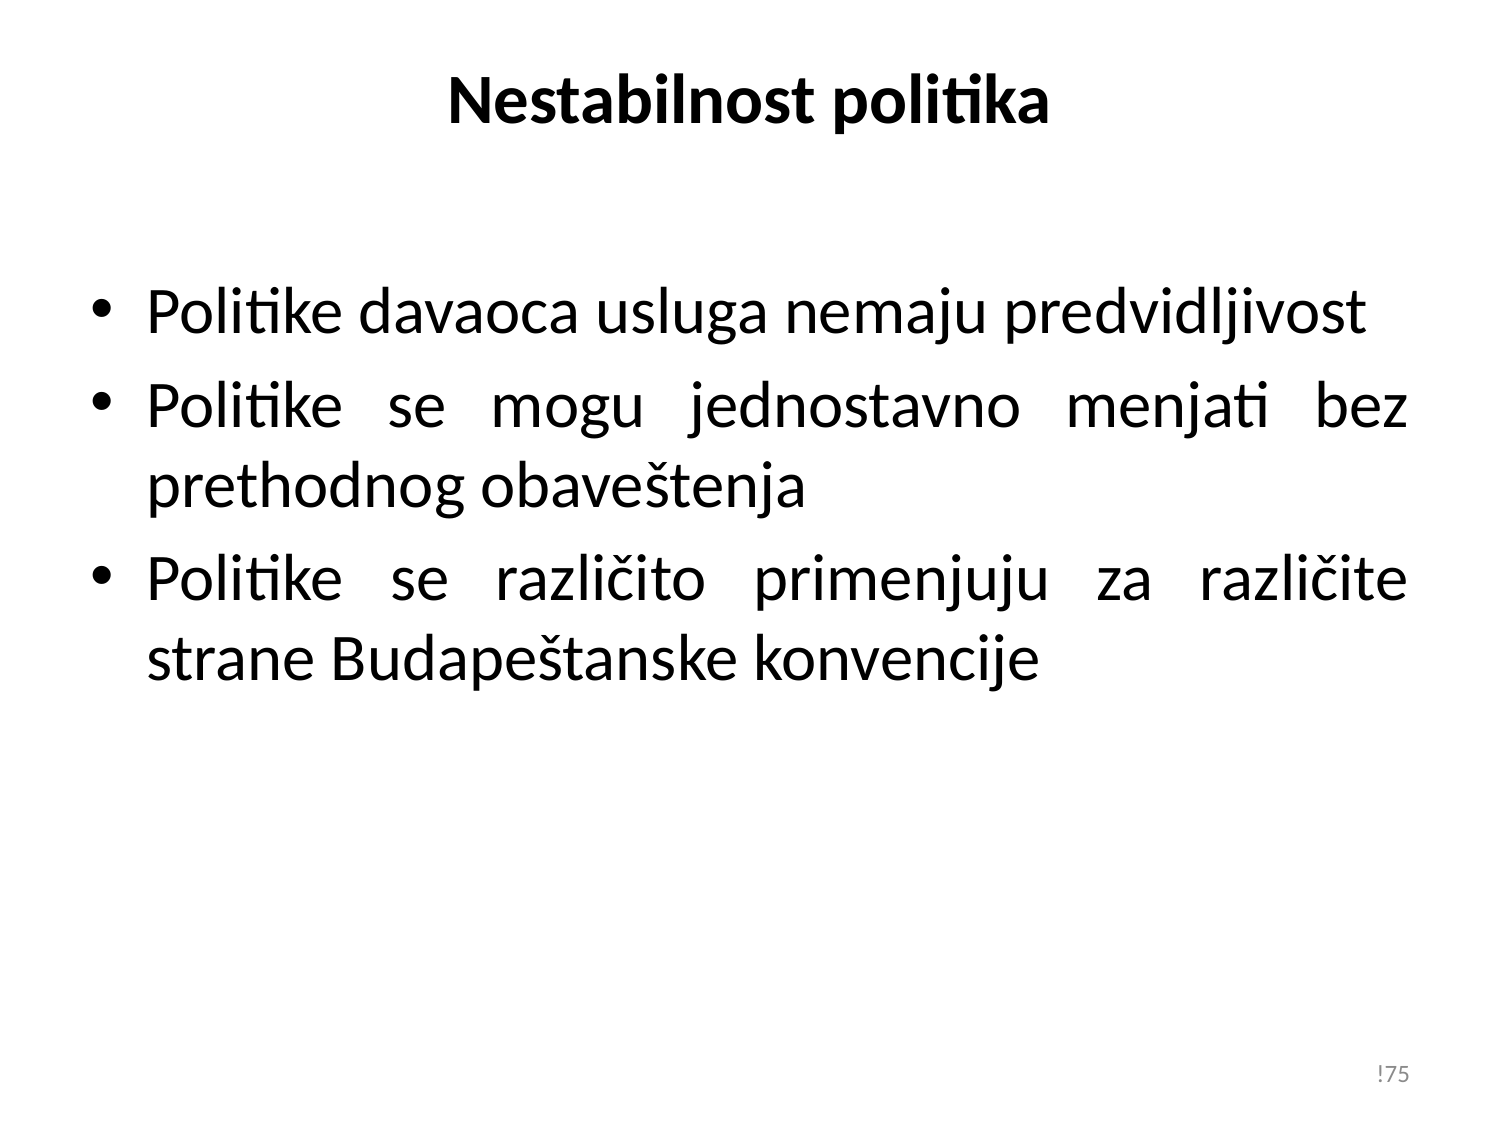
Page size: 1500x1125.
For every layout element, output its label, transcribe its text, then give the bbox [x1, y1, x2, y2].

title Nestabilnost politika [75, 45, 1425, 233]
slide_number !75 [1074, 1042, 1425, 1103]
list Politike davaoca usluga nemaju predvidljivost Politike se mogu jednostavno menjati bez prethodnog obaveštenja Politike se različito primenjuju za različite strane Budapeštanske konvencije [75, 259, 1425, 1073]
